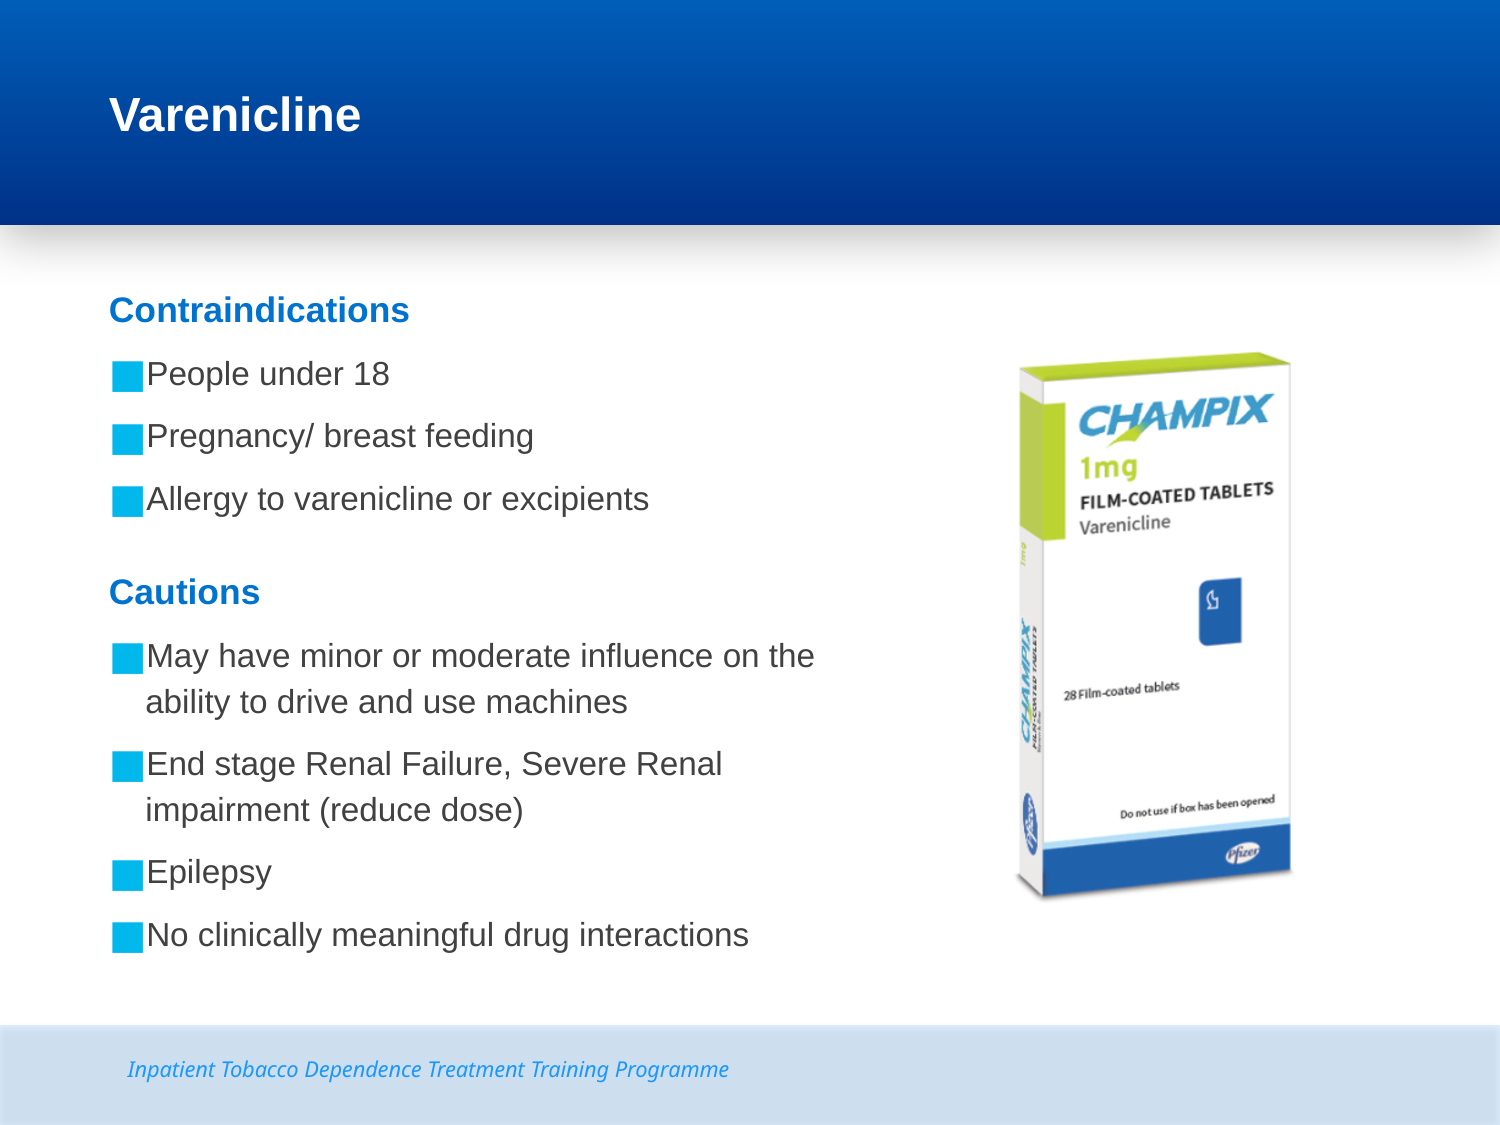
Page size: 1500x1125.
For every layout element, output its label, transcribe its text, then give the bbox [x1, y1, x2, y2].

text_box Inpatient Tobacco Dependence Treatment Training Programme [113, 1042, 994, 1096]
text_box Contraindications People under 18 Pregnancy/ breast feeding Allergy to varenicline or excipients [93, 276, 784, 548]
title Varenicline [93, 24, 1401, 201]
picture [1007, 342, 1302, 916]
text_box Cautions May have minor or moderate influence on the ability to drive and use machines End stage Renal Failure, Severe Renal impairment (reduce dose) Epilepsy No clinically meaningful drug interactions [93, 558, 896, 974]
